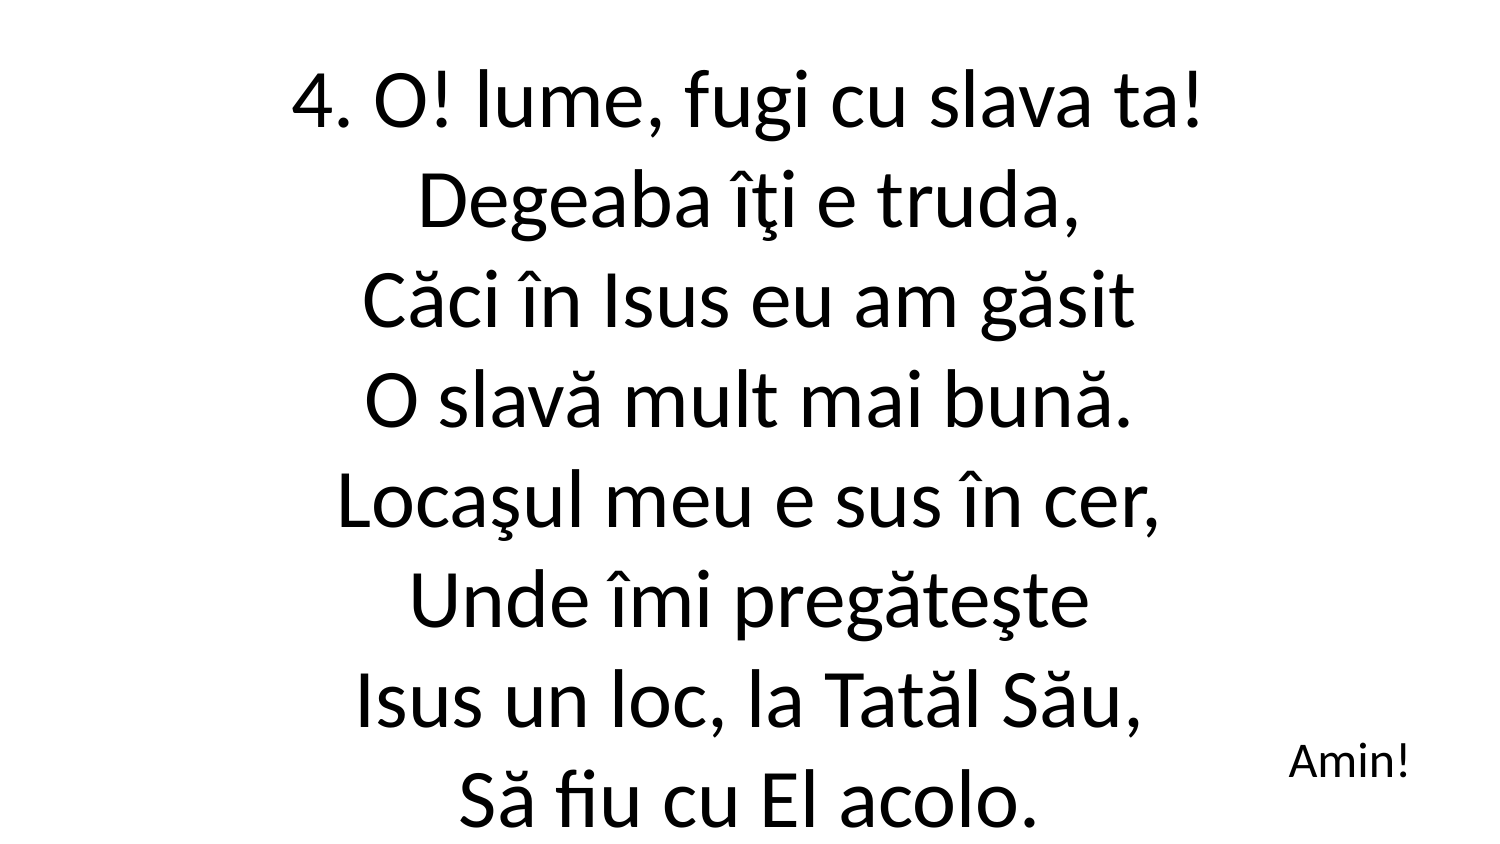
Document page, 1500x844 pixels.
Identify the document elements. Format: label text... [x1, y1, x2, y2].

text_box Amin! [1273, 674, 1427, 795]
text_box 4. O! lume, fugi cu slava ta! Degeaba îţi e truda, Căci în Isus eu am găsit O slavă mult mai bună. Locaşul meu e sus în cer, Unde îmi pregăteşte Isus un loc, la Tatăl Său, Să fiu cu El acolo. [277, 0, 1223, 844]
